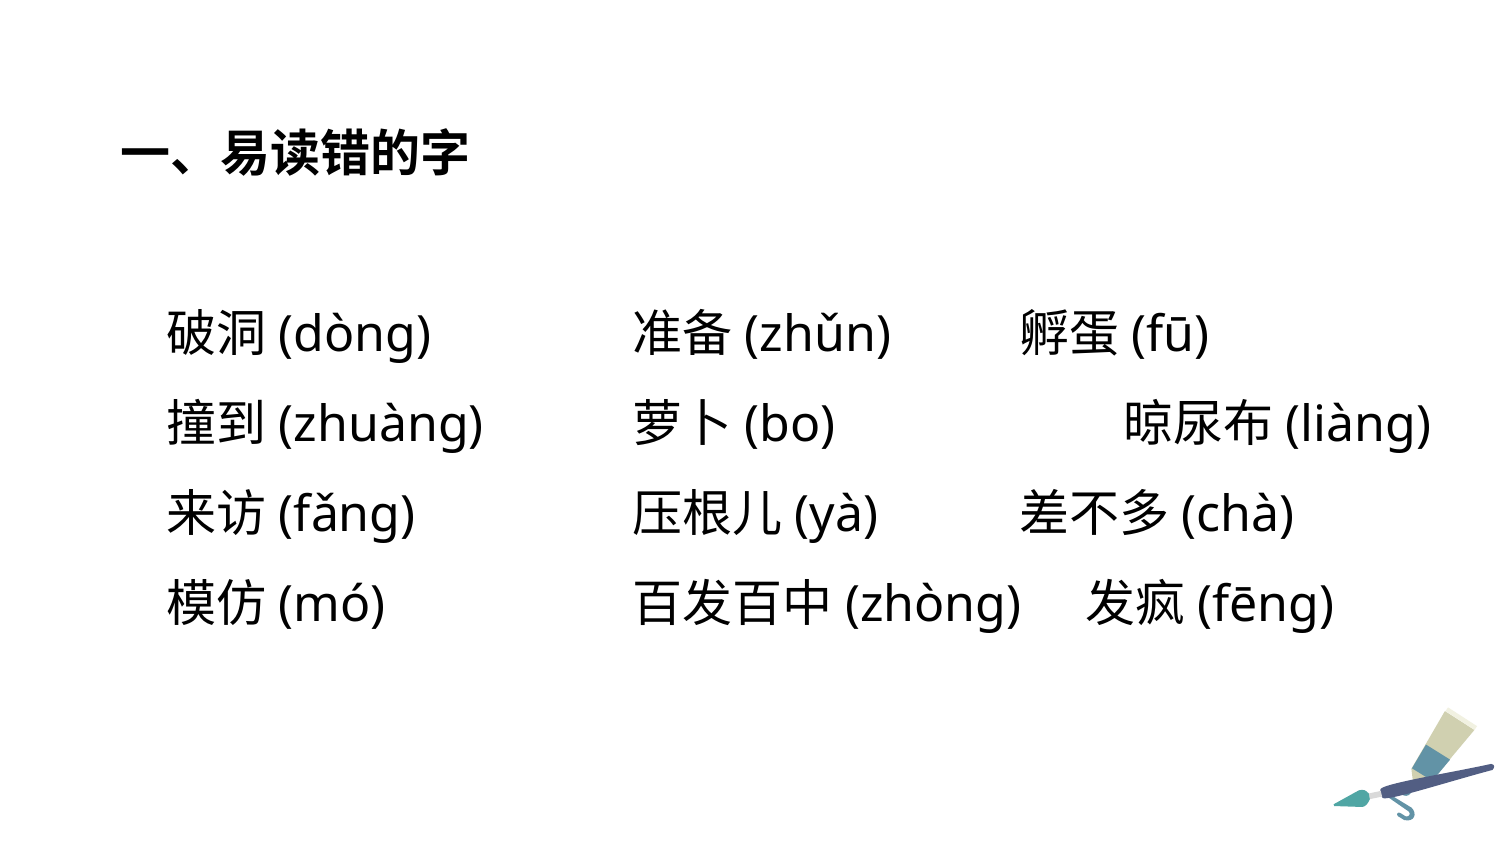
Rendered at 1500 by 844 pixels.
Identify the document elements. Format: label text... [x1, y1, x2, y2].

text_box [1358, 708, 1481, 844]
text_box 一、易读错的字 破洞(dòng) 准备(zhǔn) 孵蛋(fū) 撞到(zhuàng) 萝卜(bo) 晾尿布(liàng) 来访(fǎng) 压根儿(yà) 差不多(chà) 模仿(mó) 百发百中(zhòng) 发疯(fēng) [106, 84, 1459, 640]
